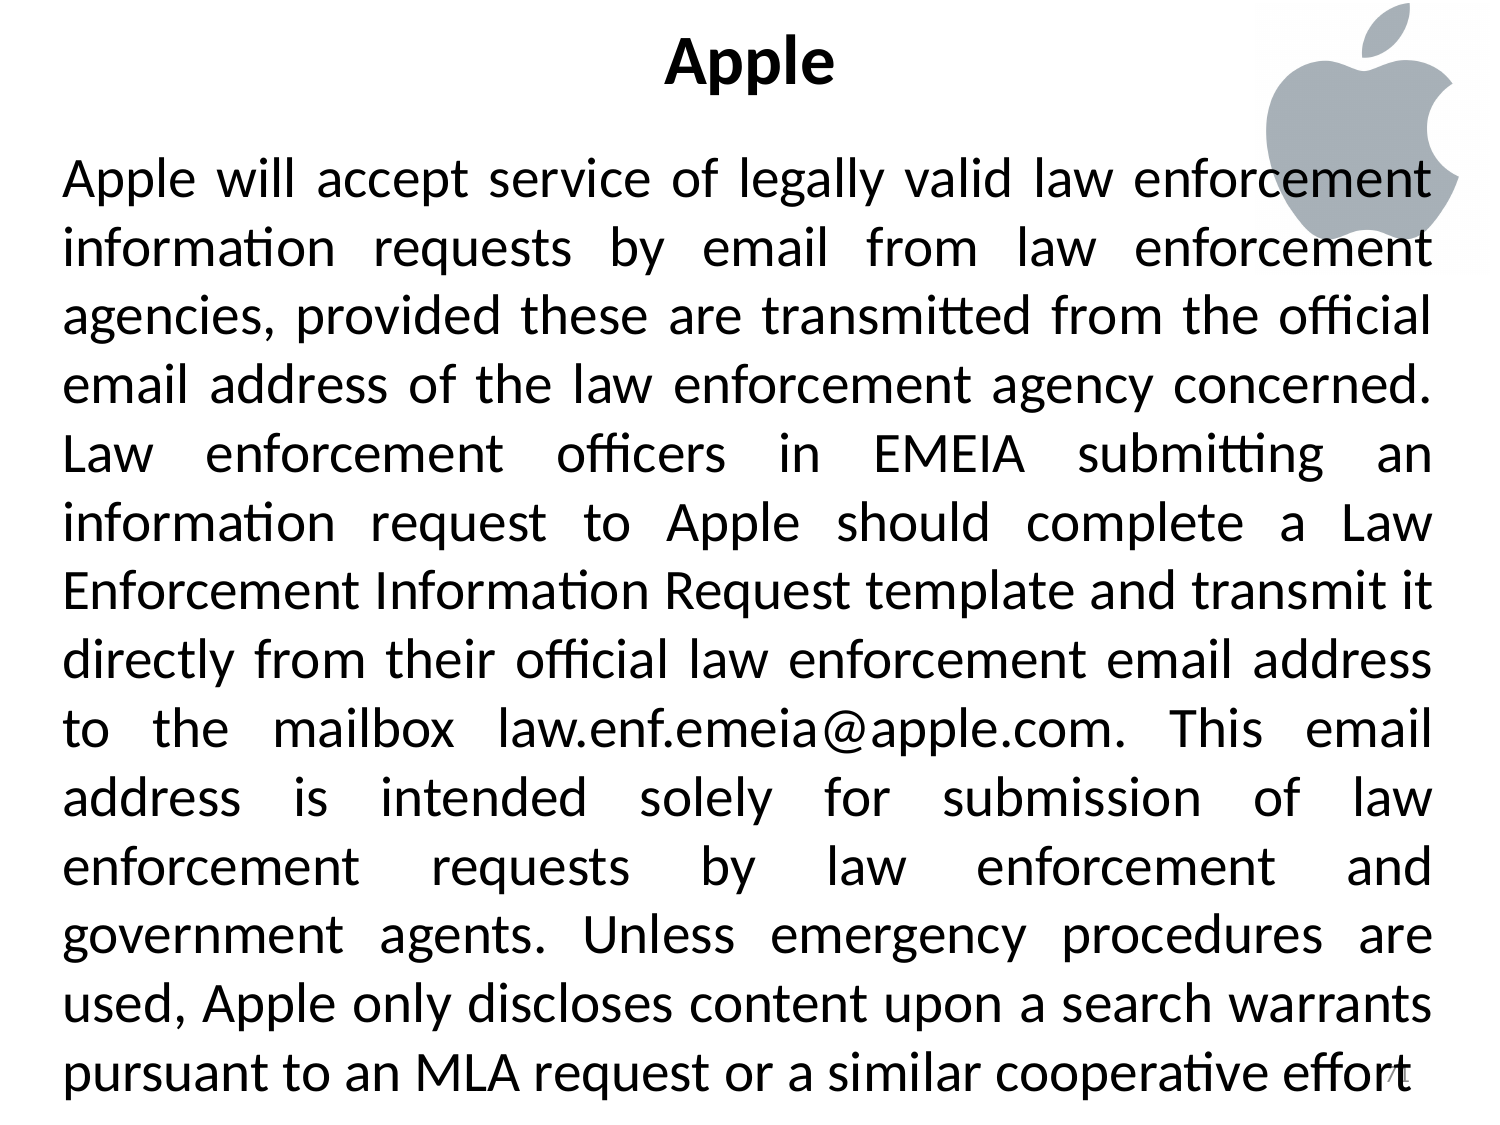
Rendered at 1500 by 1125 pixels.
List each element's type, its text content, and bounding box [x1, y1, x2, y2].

slide_number 71 [1074, 1042, 1425, 1103]
picture [1255, 2, 1490, 275]
list Apple will accept service of legally valid law enforcement information requests by email from law enforcement agencies, provided these are transmitted from the official email address of the law enforcement agency concerned. Law enforcement officers in EMEIA submitting an information request to Apple should complete a Law Enforcement Information Request template and transmit it directly from their official law enforcement email address to the mailbox law.enf.emeia@apple.com. This email address is intended solely for submission of law enforcement requests by law enforcement and government agents. Unless emergency procedures are used, Apple only discloses content upon a search warrants pursuant to an MLA request or a similar cooperative effort [47, 132, 1450, 1125]
title Apple [75, 6, 1251, 132]
